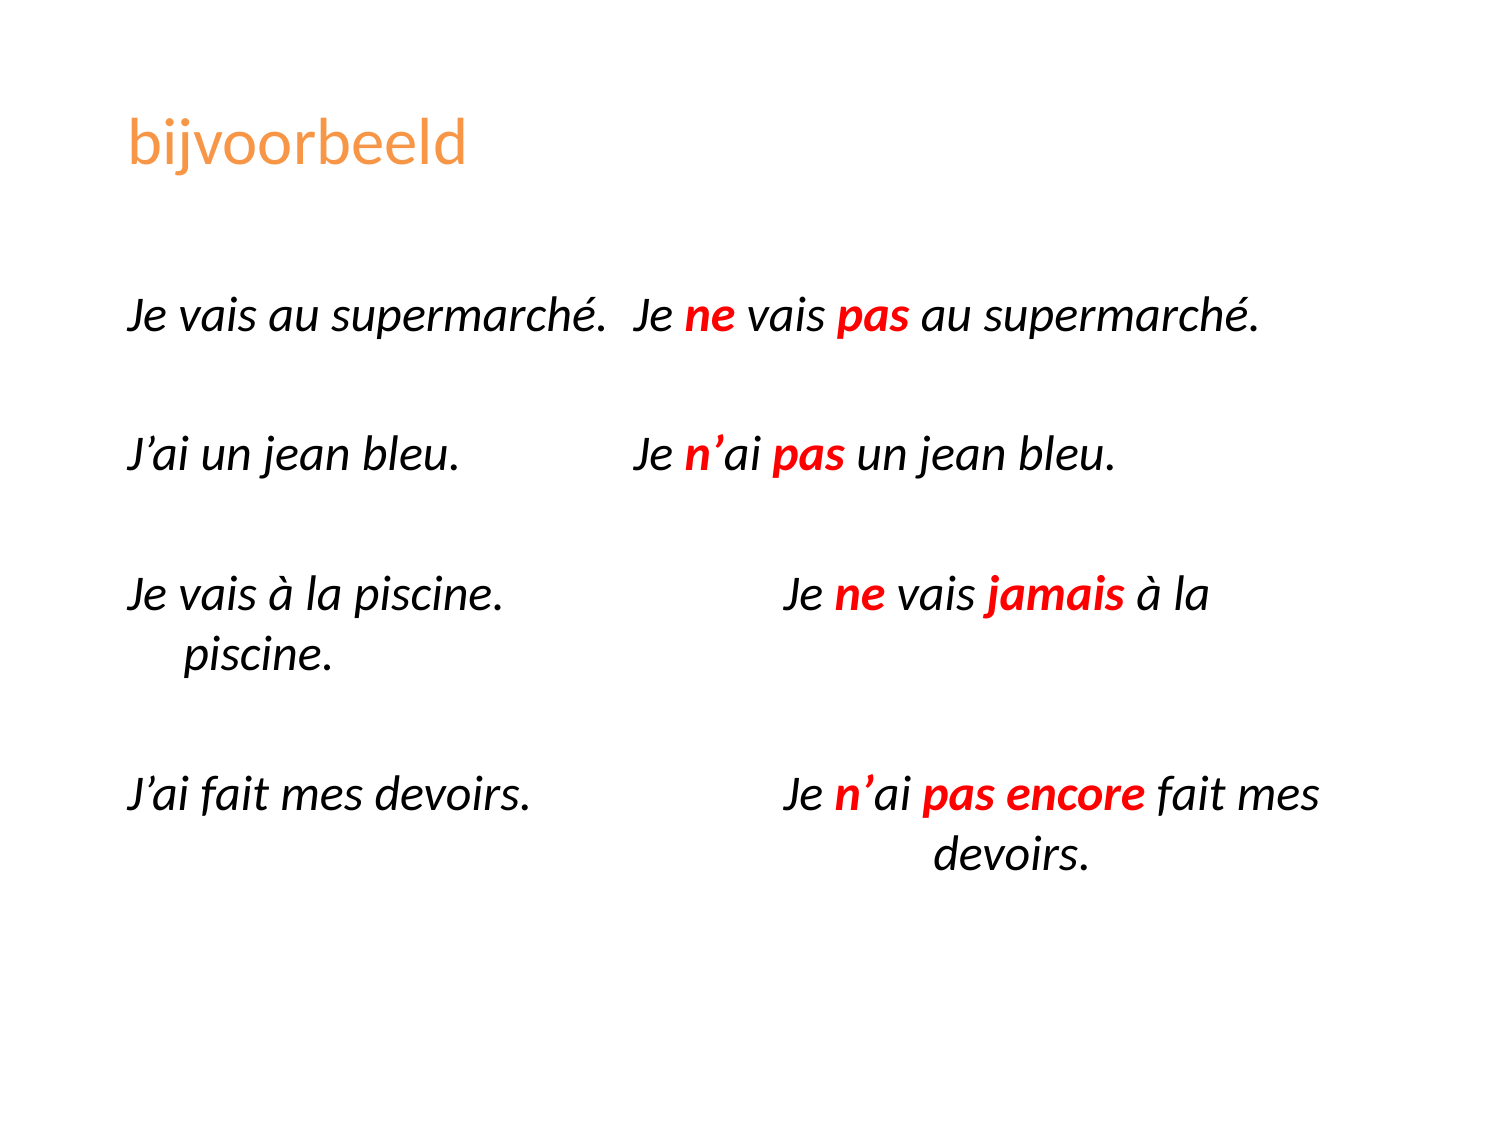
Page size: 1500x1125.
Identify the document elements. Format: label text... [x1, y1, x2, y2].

text_box bijvoorbeeld Je vais au supermarché. Je ne vais pas au supermarché. J’ai un jean bleu. Je n’ai pas un jean bleu. Je vais à la piscine. Je ne vais jamais à la piscine. J’ai fait mes devoirs. Je n’ai pas encore fait mes devoirs. [112, 89, 1388, 988]
